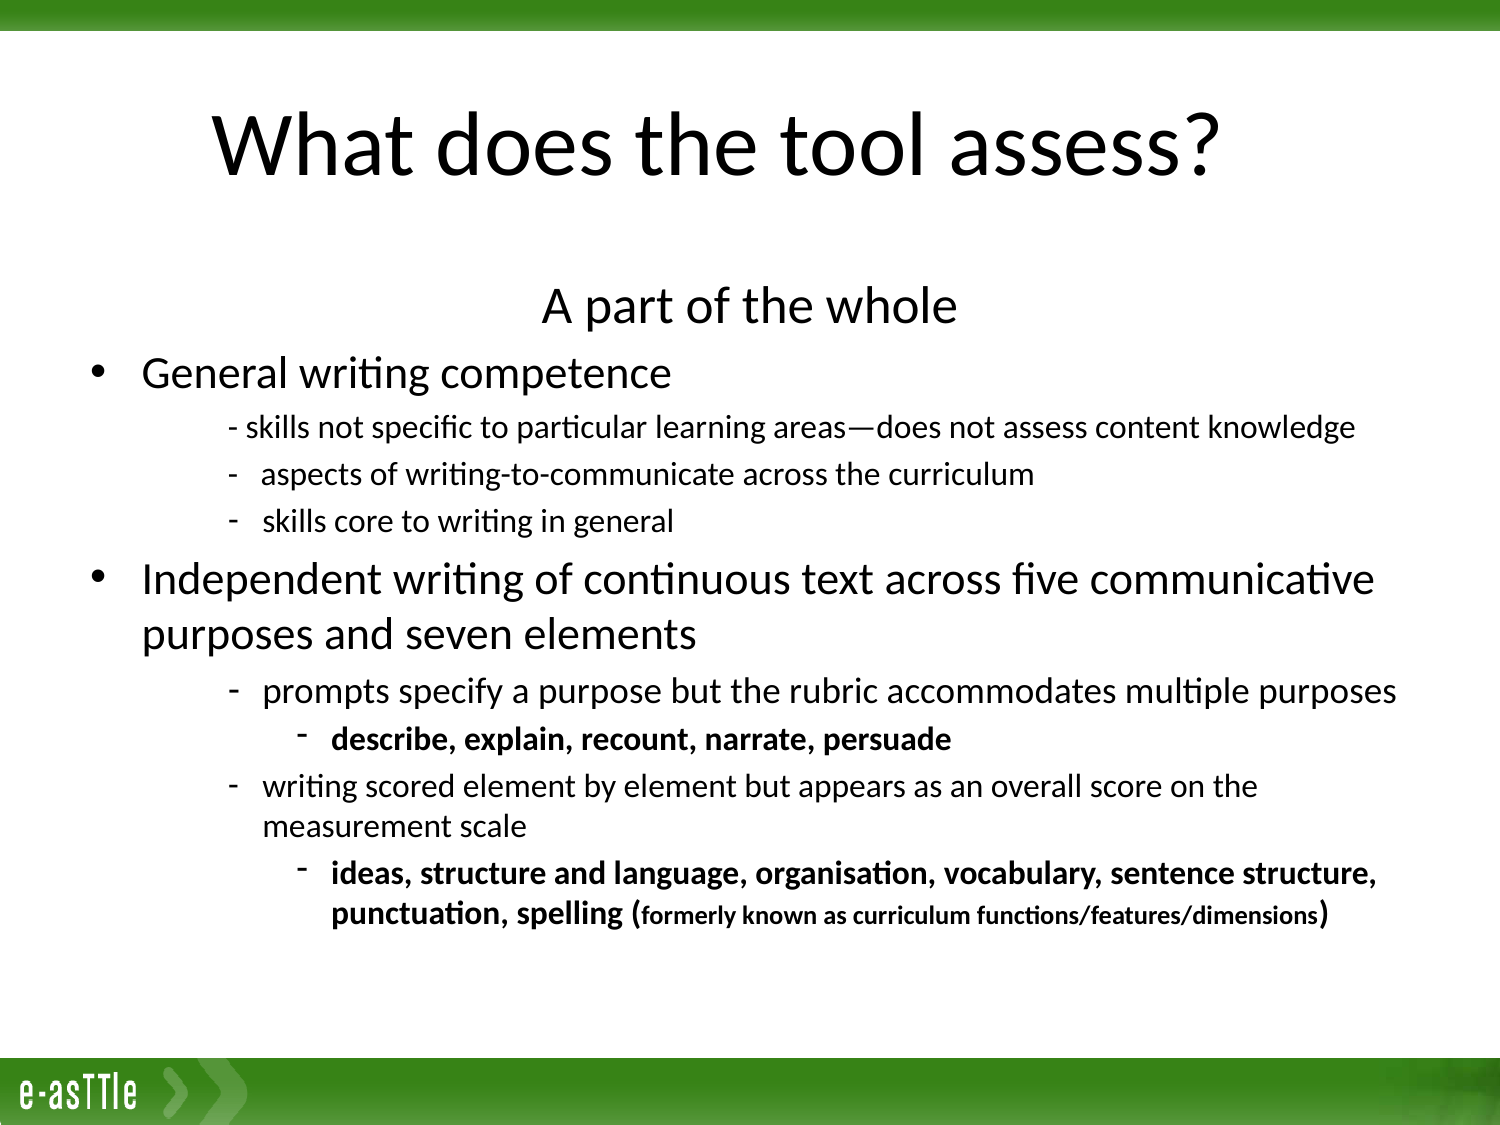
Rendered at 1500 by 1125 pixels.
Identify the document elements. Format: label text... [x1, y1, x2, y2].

picture [0, 0, 1500, 31]
picture [0, 1058, 1500, 1125]
title What does the tool assess? [75, 45, 1425, 233]
list A part of the whole General writing competence - skills not specific to particular learning areas—does not assess content knowledge - aspects of writing-to-communicate across the curriculum skills core to writing in general Independent writing of continuous text across five communicative purposes and seven elements prompts specify a purpose but the rubric accommodates multiple purposes describe, explain, recount, narrate, persuade writing scored element by element but appears as an overall score on the measurement scale ideas, structure and language, organisation, vocabulary, sentence structure, punctuation, spelling (formerly known as curriculum functions/features/dimensions) [75, 262, 1425, 1005]
